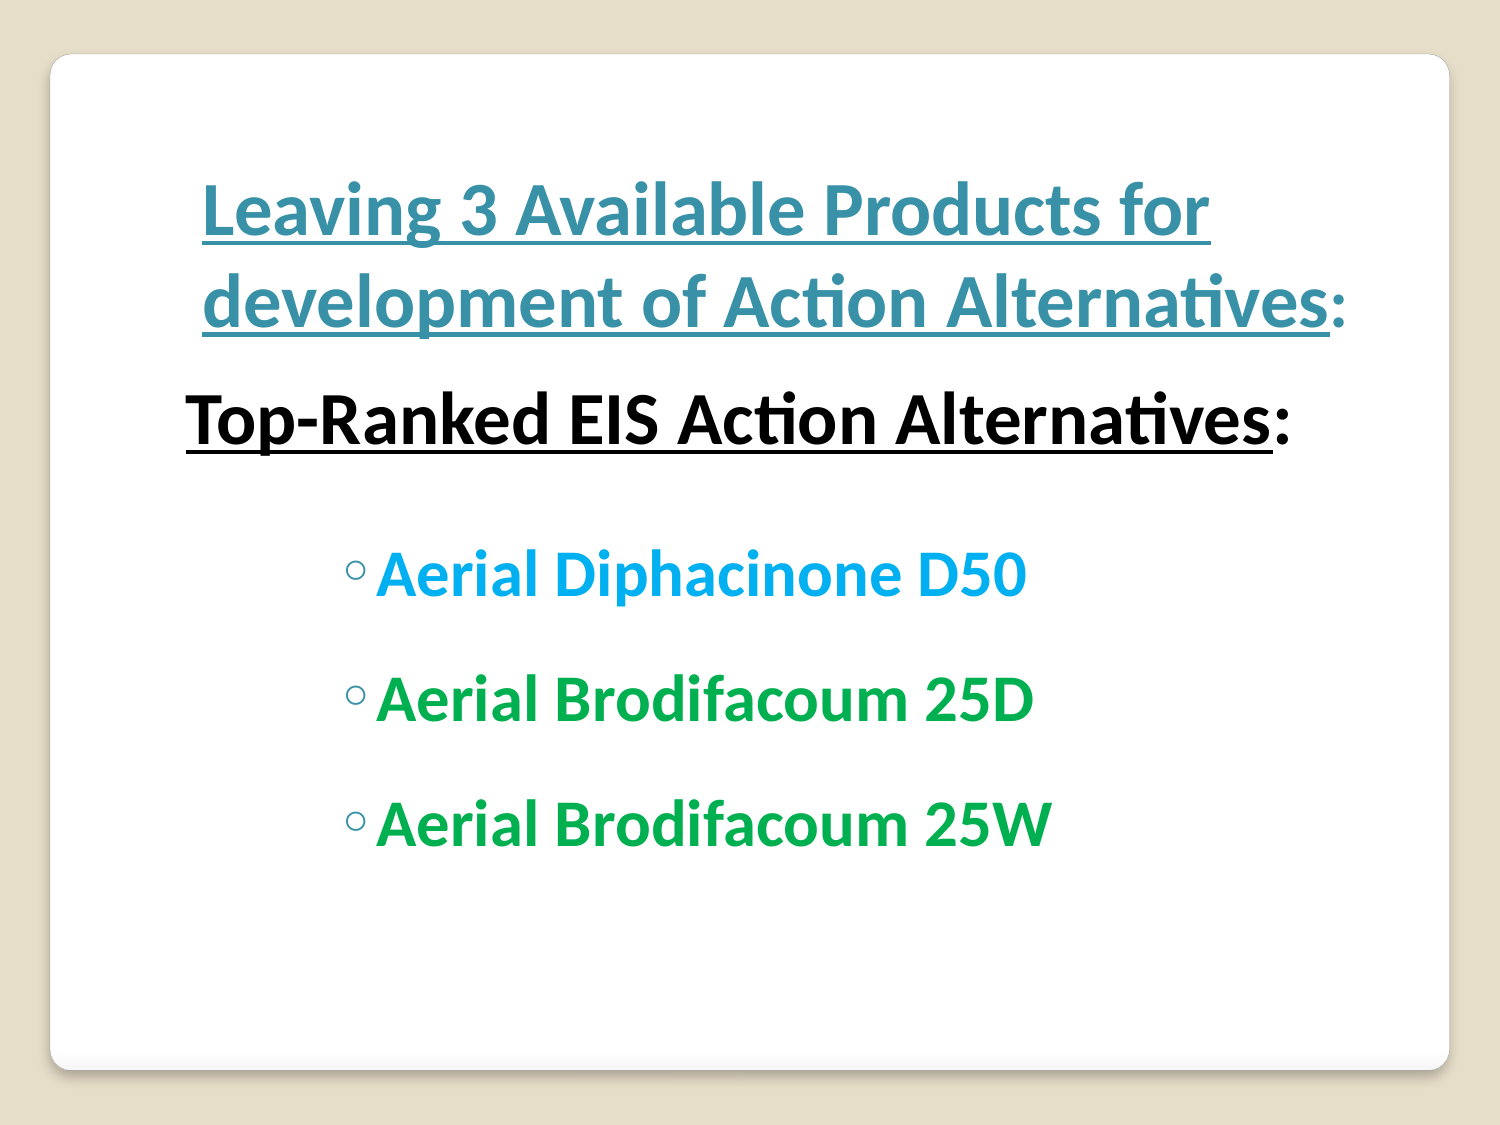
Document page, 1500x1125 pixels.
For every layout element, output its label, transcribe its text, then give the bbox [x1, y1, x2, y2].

list Aerial Diphacinone D50 Aerial Brodifacoum 25D Aerial Brodifacoum 25W [249, 474, 1350, 1025]
text_box Top-Ranked EIS Action Alternatives: [162, 362, 1325, 468]
title Leaving 3 Available Products for development of Action Alternatives: [187, 125, 1375, 350]
